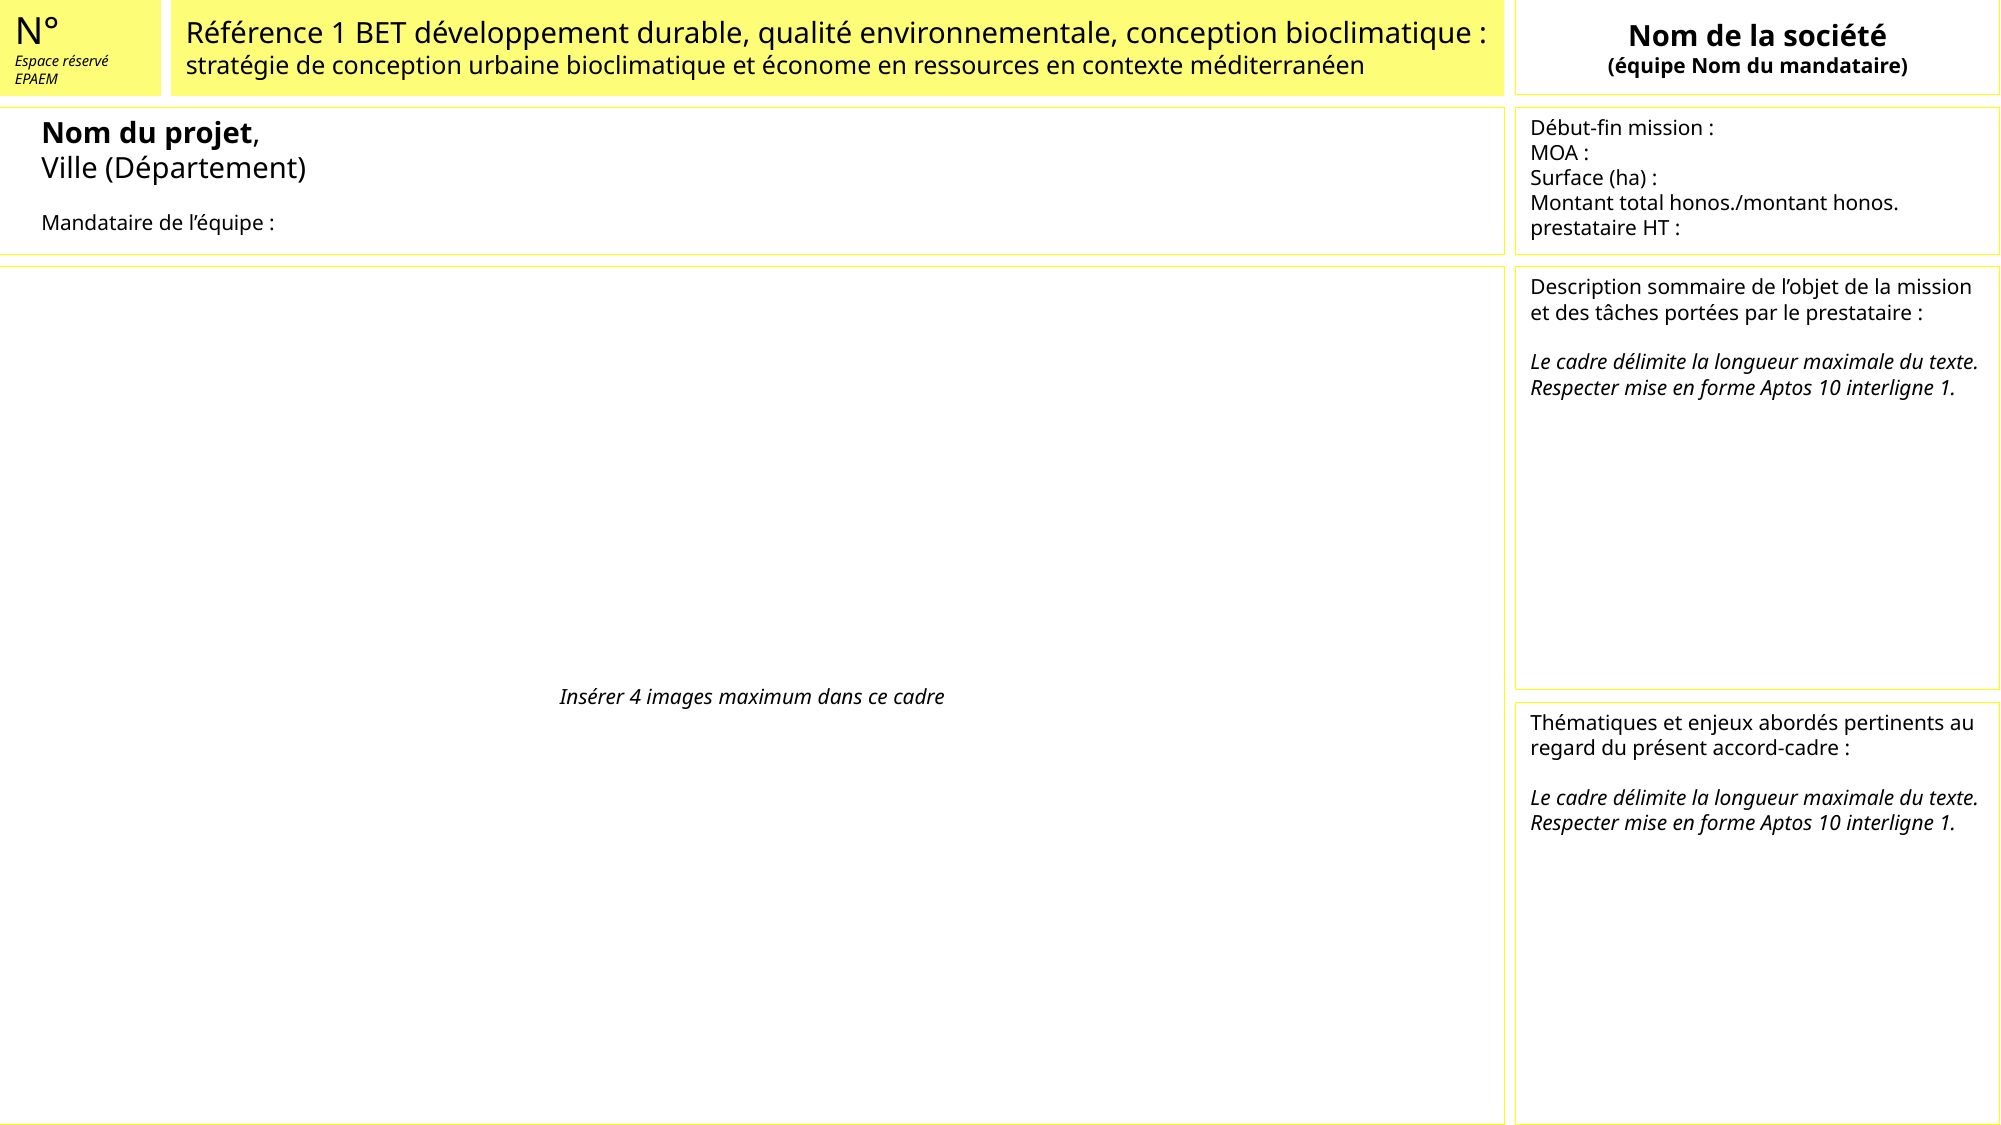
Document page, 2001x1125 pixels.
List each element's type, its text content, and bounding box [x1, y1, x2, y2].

text_box Début-fin mission : MOA : Surface (ha) : Montant total honos./montant honos. prestataire HT : [1515, 107, 2000, 255]
text_box Nom du projet, Ville (Département) Mandataire de l’équipe : [0, 107, 1505, 255]
text_box Insérer 4 images maximum dans ce cadre [0, 266, 1505, 1125]
text_box Description sommaire de l’objet de la mission et des tâches portées par le prestataire : Le cadre délimite la longueur maximale du texte. Respecter mise en forme Aptos 10 interligne 1. [1515, 266, 2000, 690]
text_box N° Espace réservé EPAEM [0, 0, 162, 96]
text_box Thématiques et enjeux abordés pertinents au regard du présent accord-cadre : Le cadre délimite la longueur maximale du texte. Respecter mise en forme Aptos 10 interligne 1. [1515, 702, 2000, 1125]
text_box Nom de la société (équipe Nom du mandataire) [1515, 0, 2000, 95]
text_box Référence 1 BET développement durable, qualité environnementale, conception bioclimatique : stratégie de conception urbaine bioclimatique et économe en ressources en contexte méditerranéen [171, 0, 1505, 96]
